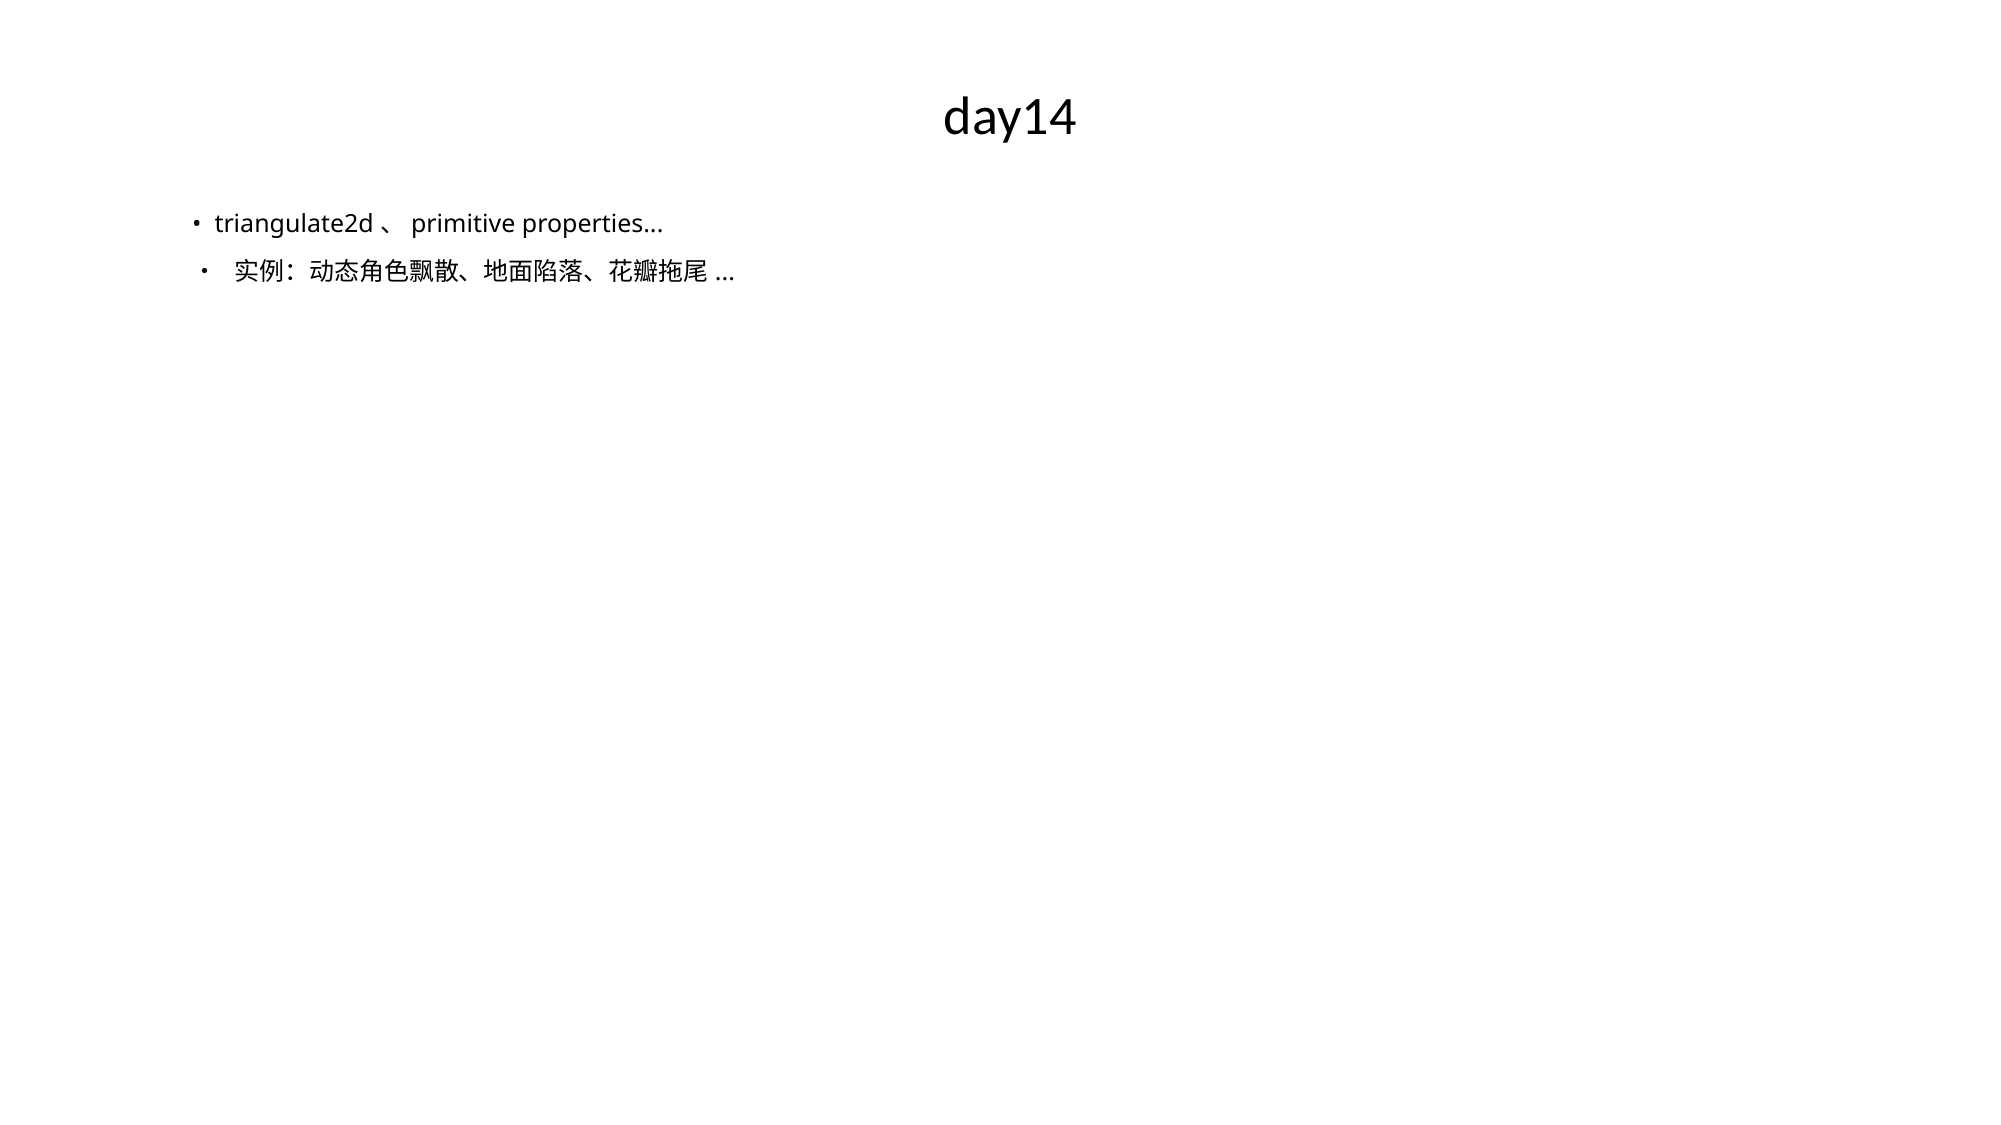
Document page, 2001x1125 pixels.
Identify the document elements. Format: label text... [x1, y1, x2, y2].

subtitle • triangulate2d、primitive properties... • 实例：动态角色飘散、地面陷落、花瓣拖尾... [176, 203, 1815, 903]
title day14 [711, 41, 1309, 154]
